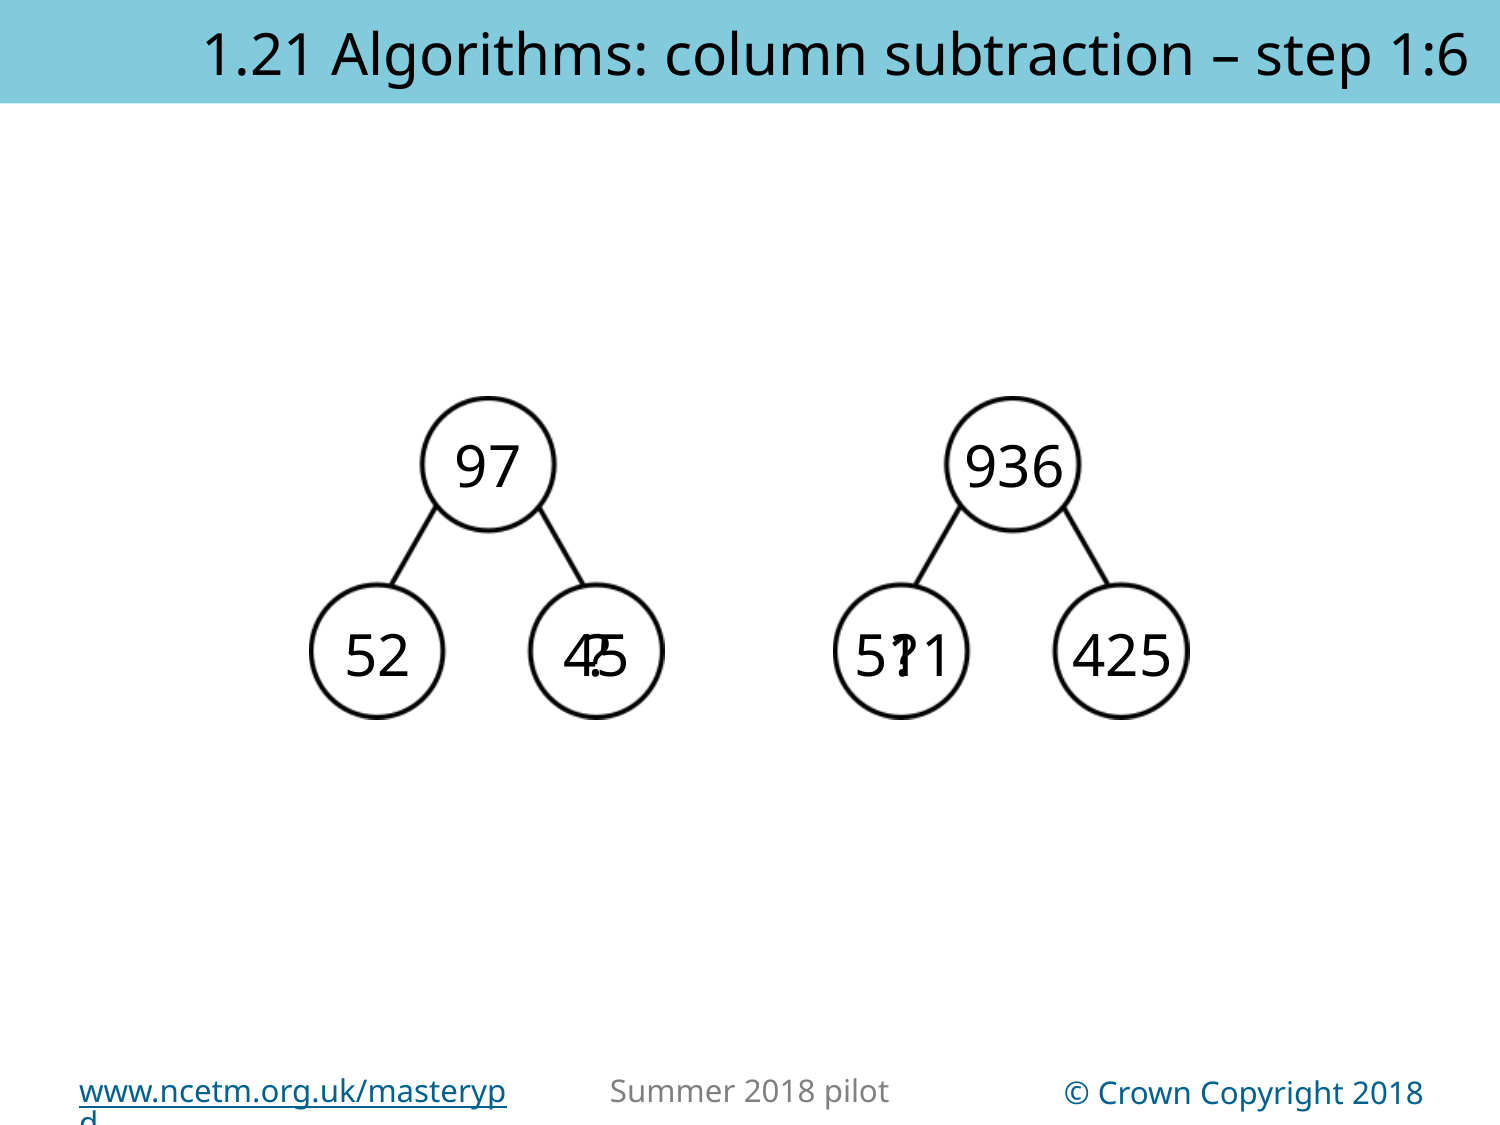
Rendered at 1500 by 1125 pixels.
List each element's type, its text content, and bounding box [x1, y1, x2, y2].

picture [833, 396, 1190, 720]
list 1.21 Algorithms: column subtraction – step 1:6 [0, 0, 1500, 104]
picture [308, 396, 666, 720]
